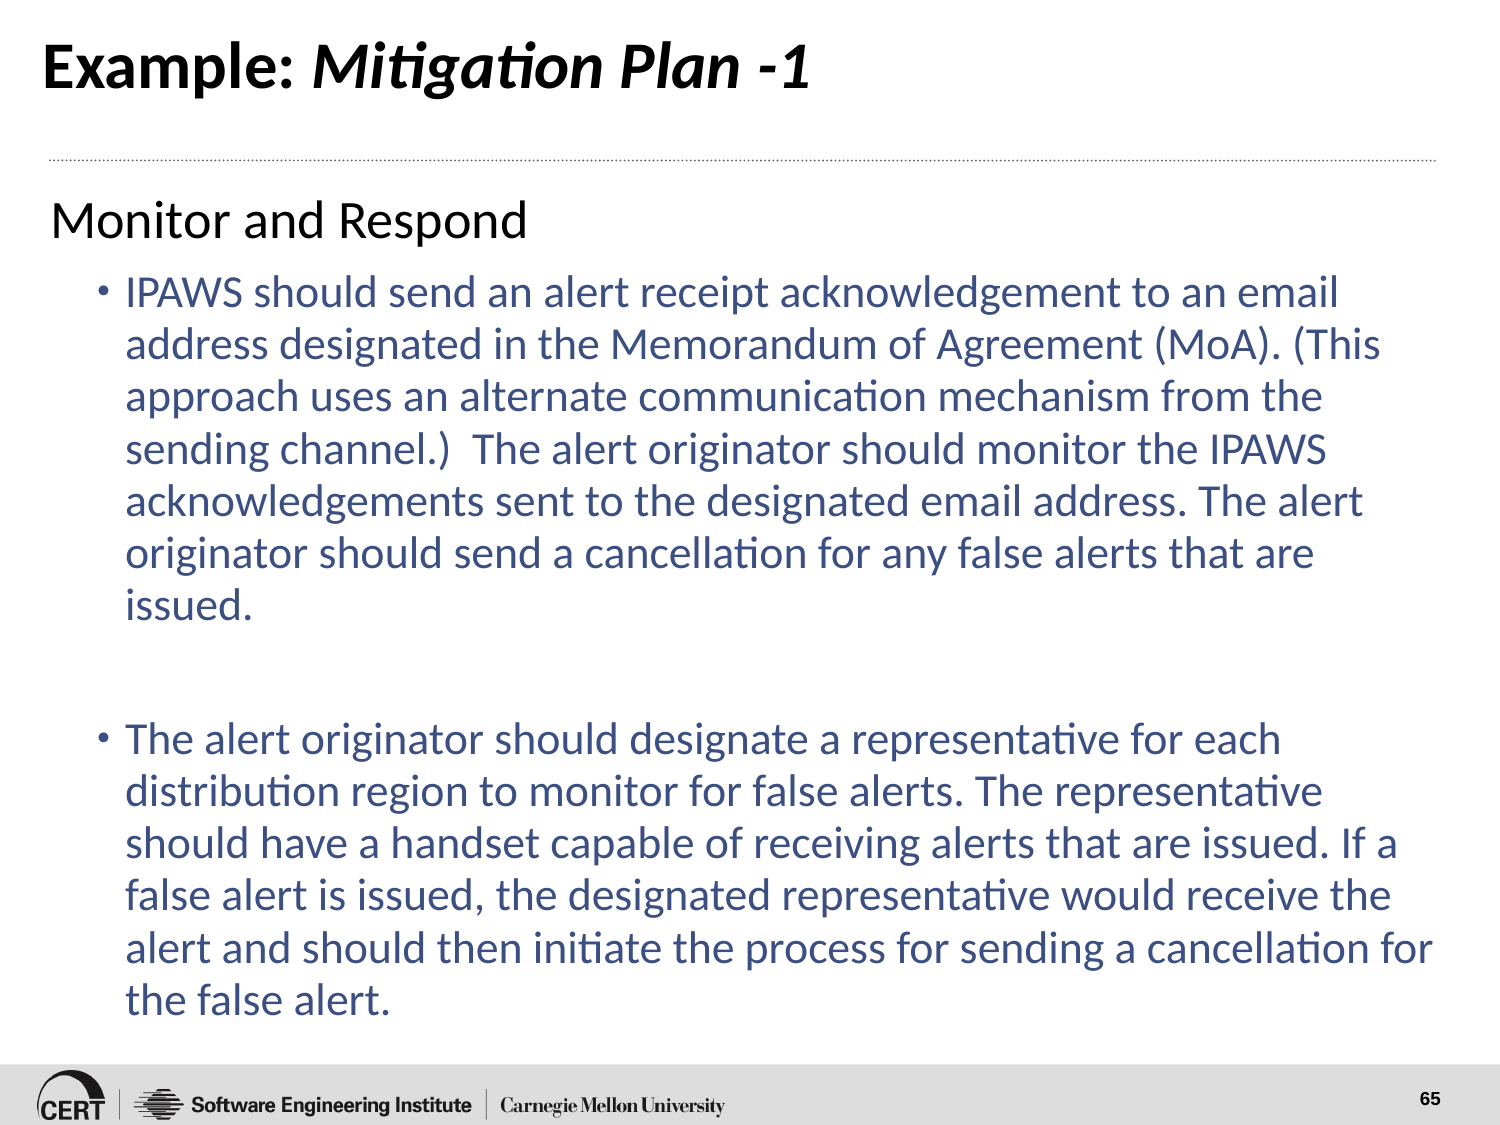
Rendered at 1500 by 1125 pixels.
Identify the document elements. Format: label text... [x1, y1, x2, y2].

title Example: Mitigation Plan -1 [42, 37, 1434, 155]
list Monitor and Respond IPAWS should send an alert receipt acknowledgement to an email address designated in the Memorandum of Agreement (MoA). (This approach uses an alternate communication mechanism from the sending channel.) The alert originator should monitor the IPAWS acknowledgements sent to the designated email address. The alert originator should send a cancellation for any false alerts that are issued. The alert originator should designate a representative for each distribution region to monitor for false alerts. The representative should have a handset capable of receiving alerts that are issued. If a false alert is issued, the designated representative would receive the alert and should then initiate the process for sending a cancellation for the false alert. [49, 187, 1438, 1001]
picture [37, 1069, 725, 1122]
